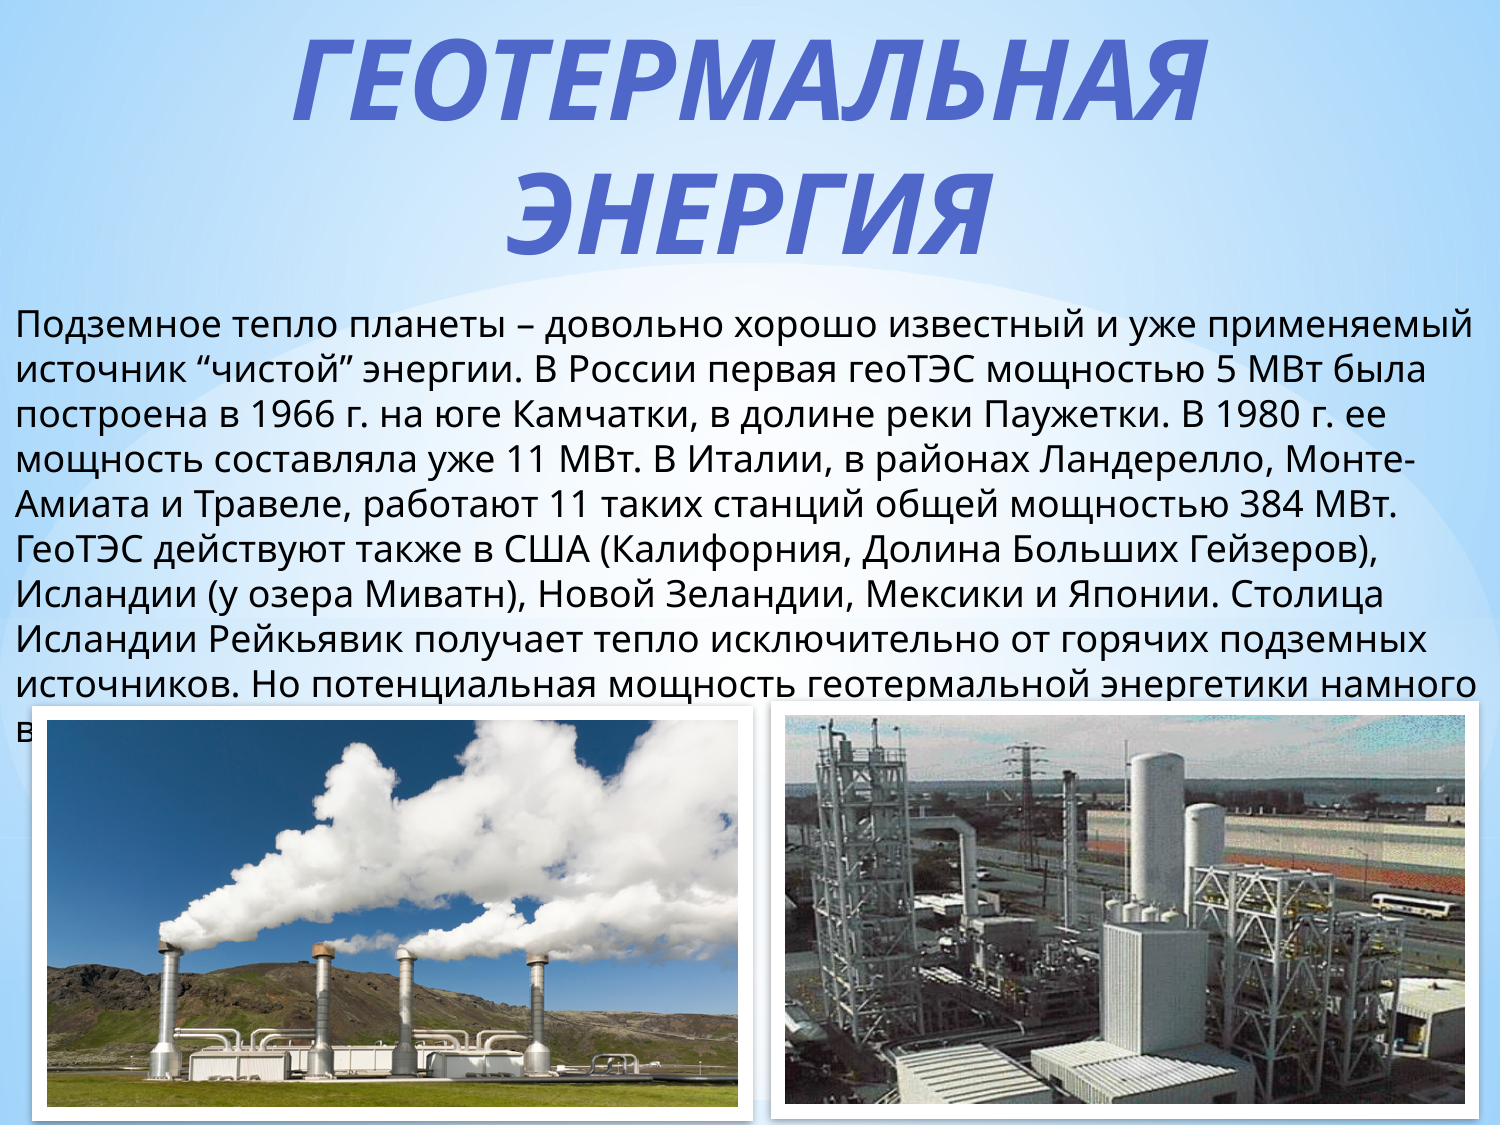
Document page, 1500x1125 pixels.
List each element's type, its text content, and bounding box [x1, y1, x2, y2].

picture [46, 719, 739, 1107]
picture [784, 714, 1466, 1105]
text_box Подземное тепло планеты – довольно хорошо известный и уже применяемый источник “чистой” энергии. В России первая геоТЭС мощностью 5 МВт была построена в 1966 г. на юге Камчатки, в долине реки Паужетки. В 1980 г. ее мощность составляла уже 11 МВт. В Италии, в районах Ландерелло, Монте-Амиата и Травеле, работают 11 таких станций общей мощностью 384 МВт. ГеоТЭС действуют также в США (Калифорния, Долина Больших Гейзеров), Исландии (у озера Миватн), Новой Зеландии, Мексики и Японии. Столица Исландии Рейкьявик получает тепло исключительно от горячих подземных источников. Но потенциальная мощность геотермальной энергетики намного выше. [0, 292, 1500, 803]
text_box Геотермальная энергия [275, 0, 1225, 285]
